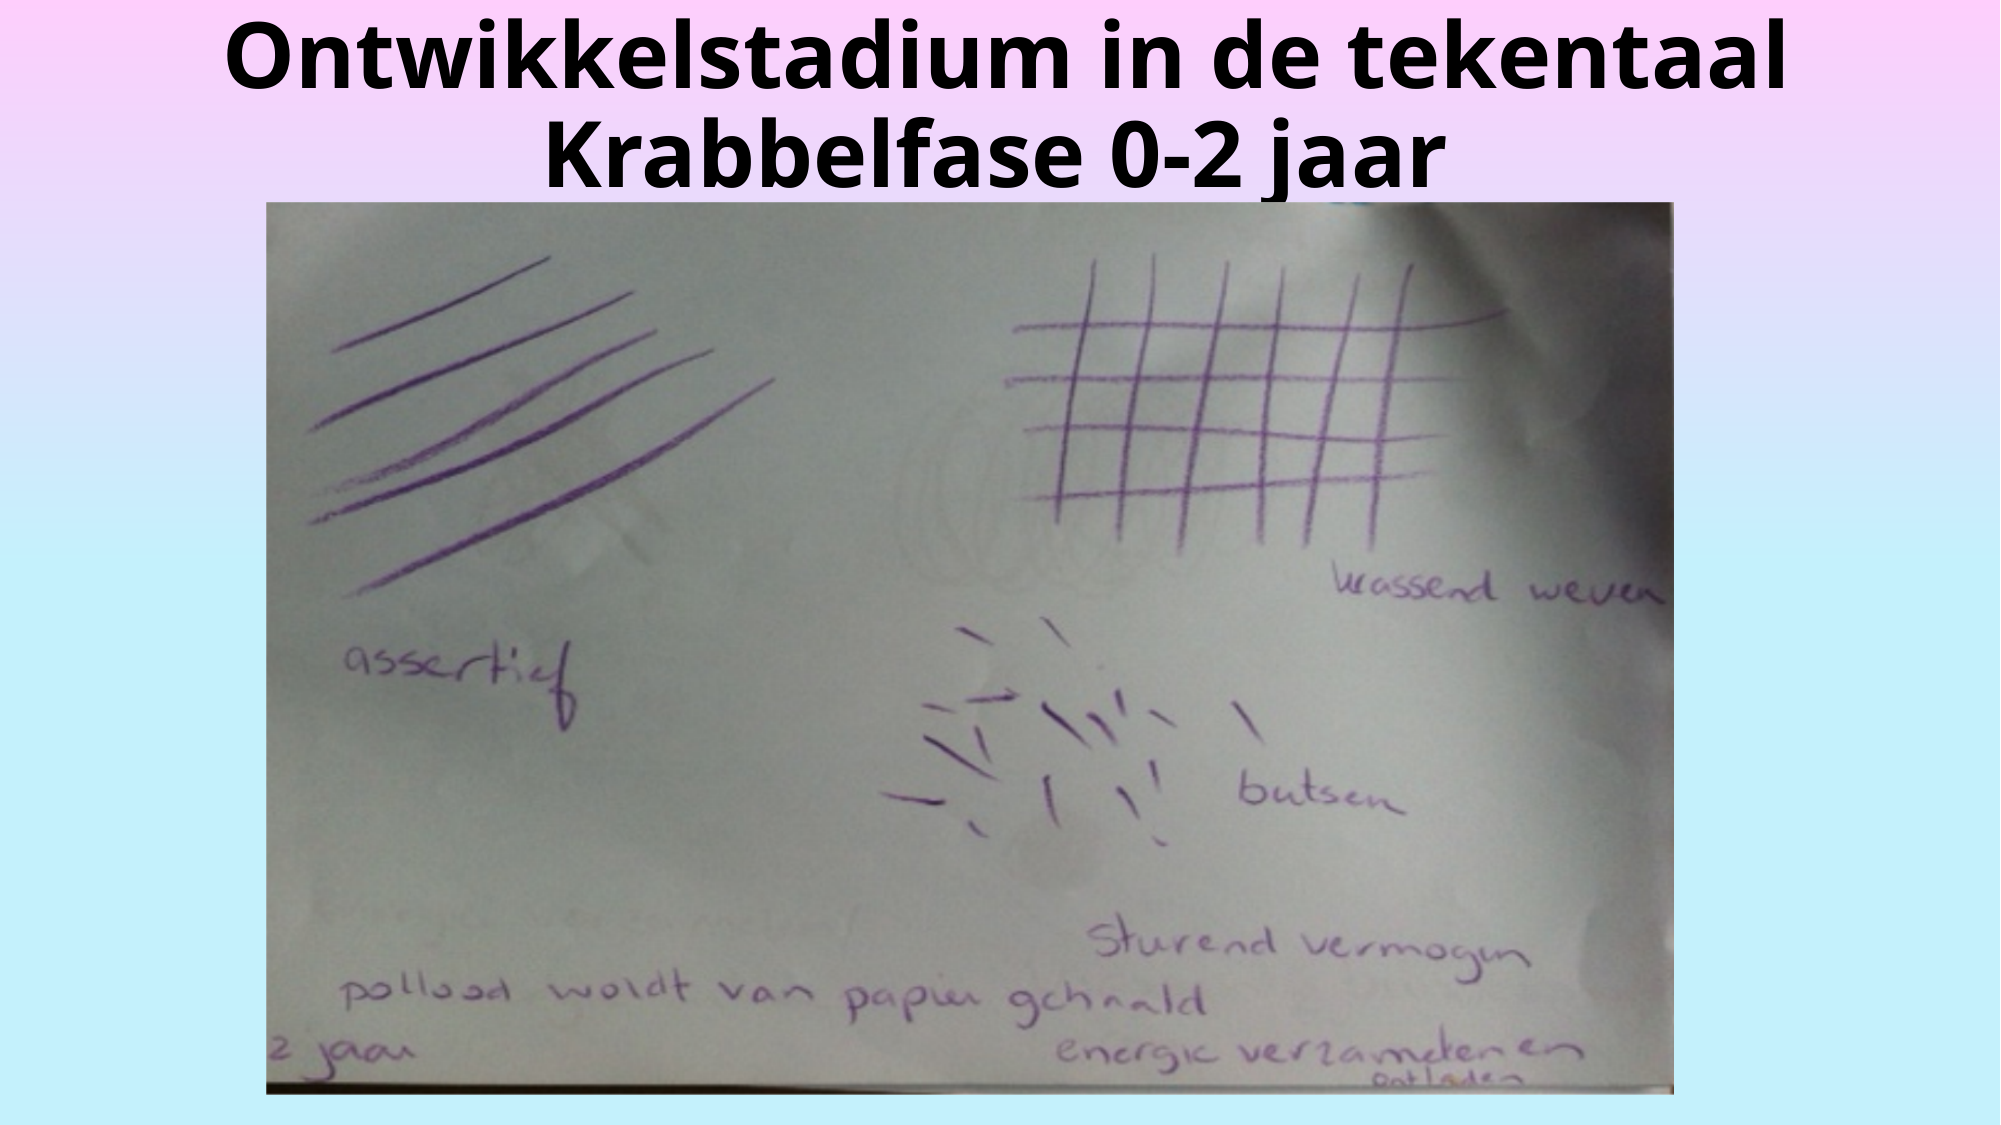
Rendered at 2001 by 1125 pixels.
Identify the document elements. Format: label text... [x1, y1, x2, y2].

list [264, 200, 1675, 1096]
title Ontwikkelstadium in de tekentaal Krabbelfase 0-2 jaar [144, 0, 1870, 218]
